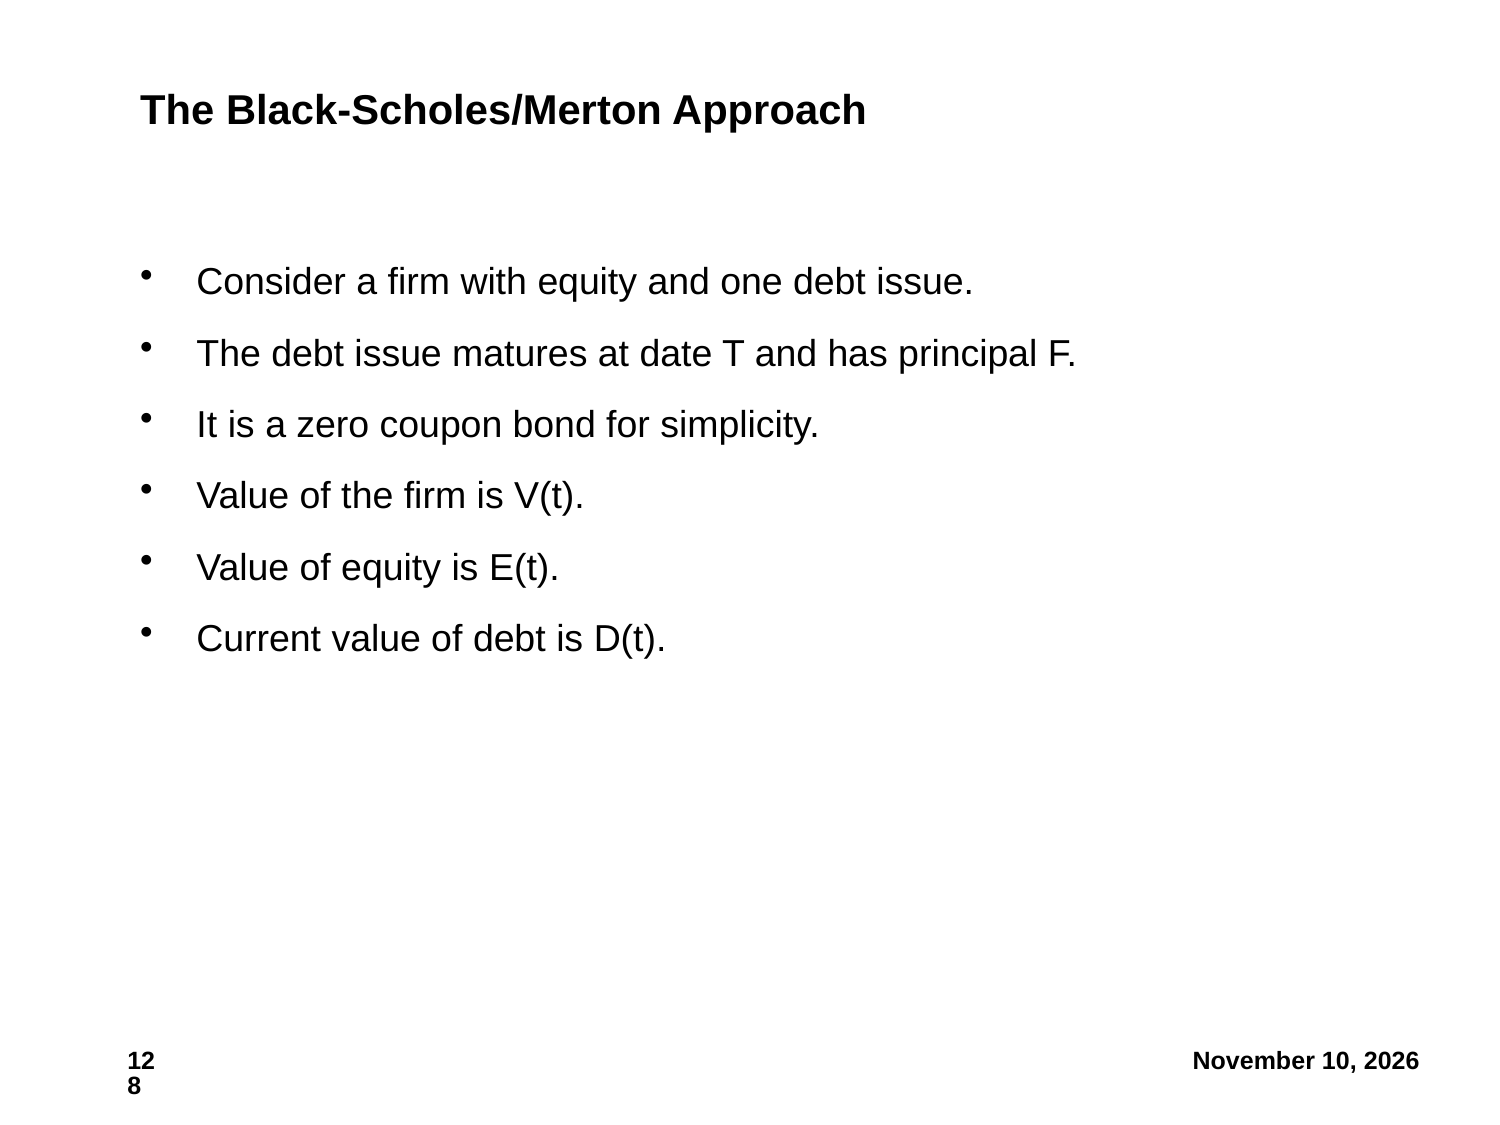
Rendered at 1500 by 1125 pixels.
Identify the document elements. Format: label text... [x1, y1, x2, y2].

title The Black-Scholes/Merton Approach [124, 74, 1376, 226]
list Consider a firm with equity and one debt issue. The debt issue matures at date T and has principal F. It is a zero coupon bond for simplicity. Value of the firm is V(t). Value of equity is E(t). Current value of debt is D(t). [124, 249, 1413, 1001]
